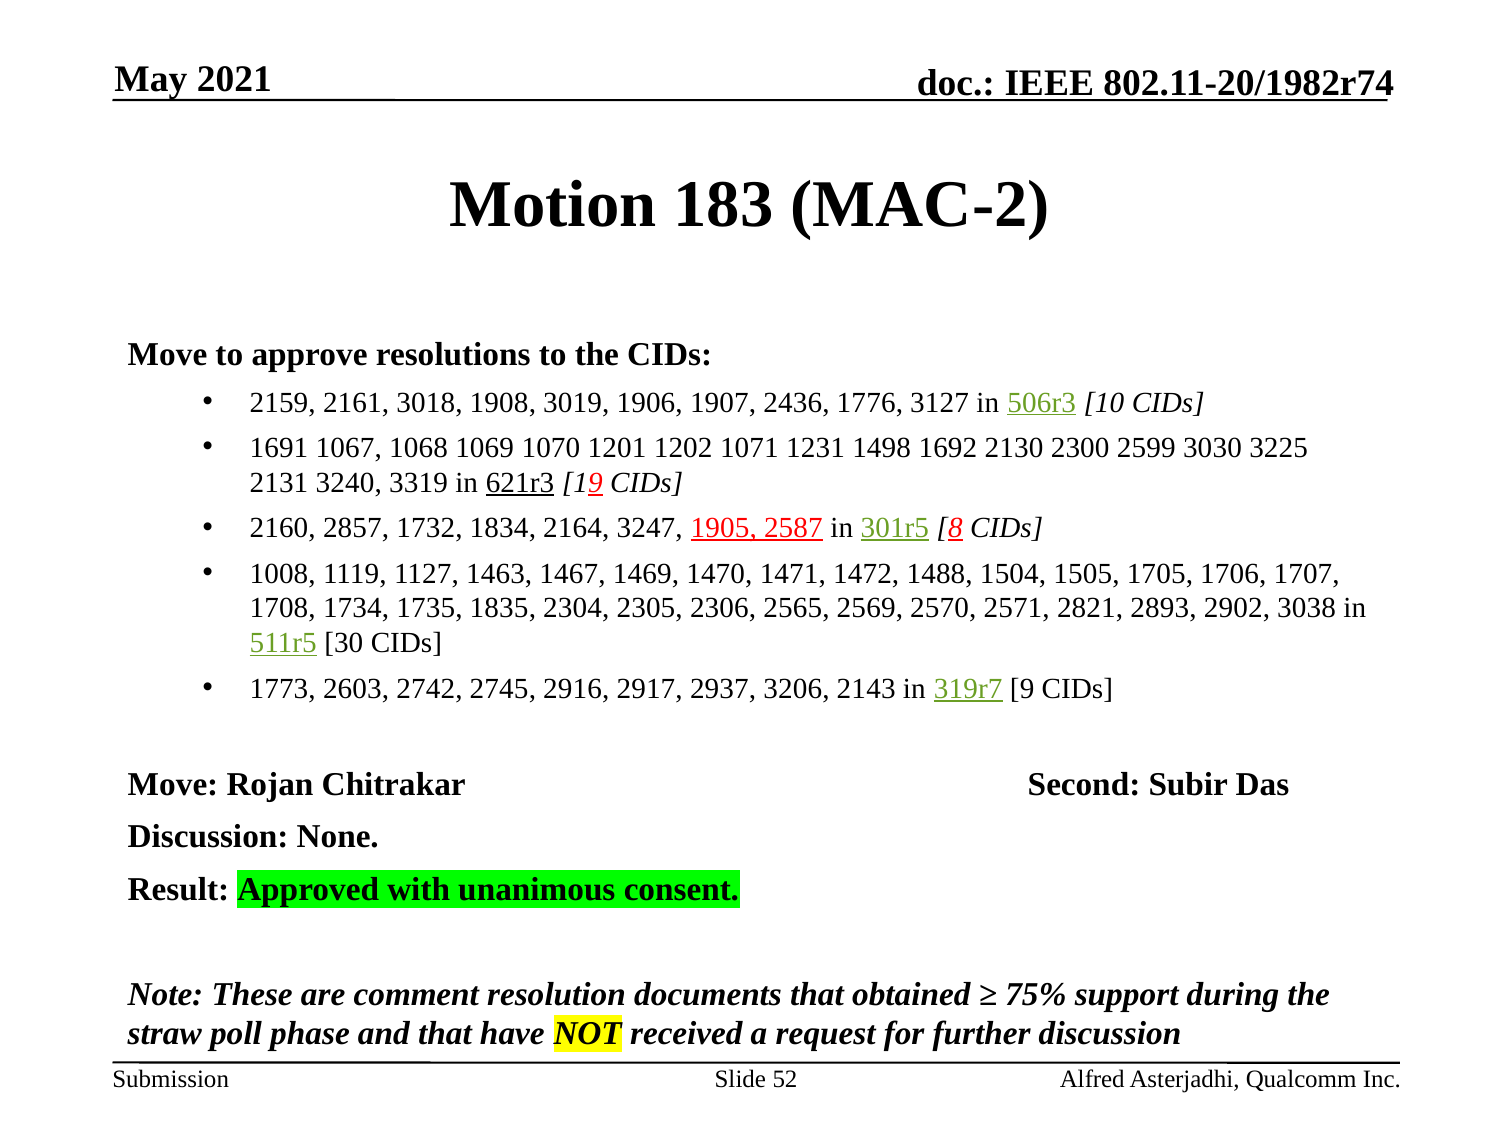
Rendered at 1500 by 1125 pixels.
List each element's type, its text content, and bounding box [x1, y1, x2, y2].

slide_number Slide 52 [712, 1061, 800, 1123]
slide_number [114, 54, 423, 100]
list Move to approve resolutions to the CIDs: 2159, 2161, 3018, 1908, 3019, 1906, 1907, 2436, 1776, 3127 in 506r3 [10 CIDs] 1691 1067, 1068 1069 1070 1201 1202 1071 1231 1498 1692 2130 2300 2599 3030 3225 2131 3240, 3319 in 621r3 [19 CIDs] 2160, 2857, 1732, 1834, 2164, 3247, 1905, 2587 in 301r5 [8 CIDs] 1008, 1119, 1127, 1463, 1467, 1469, 1470, 1471, 1472, 1488, 1504, 1505, 1705, 1706, 1707, 1708, 1734, 1735, 1835, 2304, 2305, 2306, 2565, 2569, 2570, 2571, 2821, 2893, 2902, 3038 in 511r5 [30 CIDs] 1773, 2603, 2742, 2745, 2916, 2917, 2937, 3206, 2143 in 319r7 [9 CIDs] Move: Rojan Chitrakar Second: Subir Das Discussion: None. Result: Approved with unanimous consent. Note: These are comment resolution documents that obtained ≥ 75% support during the straw poll phase and that have NOT received a request for further discussion [112, 324, 1388, 1063]
title Motion 183 (MAC-2) [112, 112, 1388, 288]
footer Alfred Asterjadhi, Qualcomm Inc. [878, 1061, 1402, 1093]
